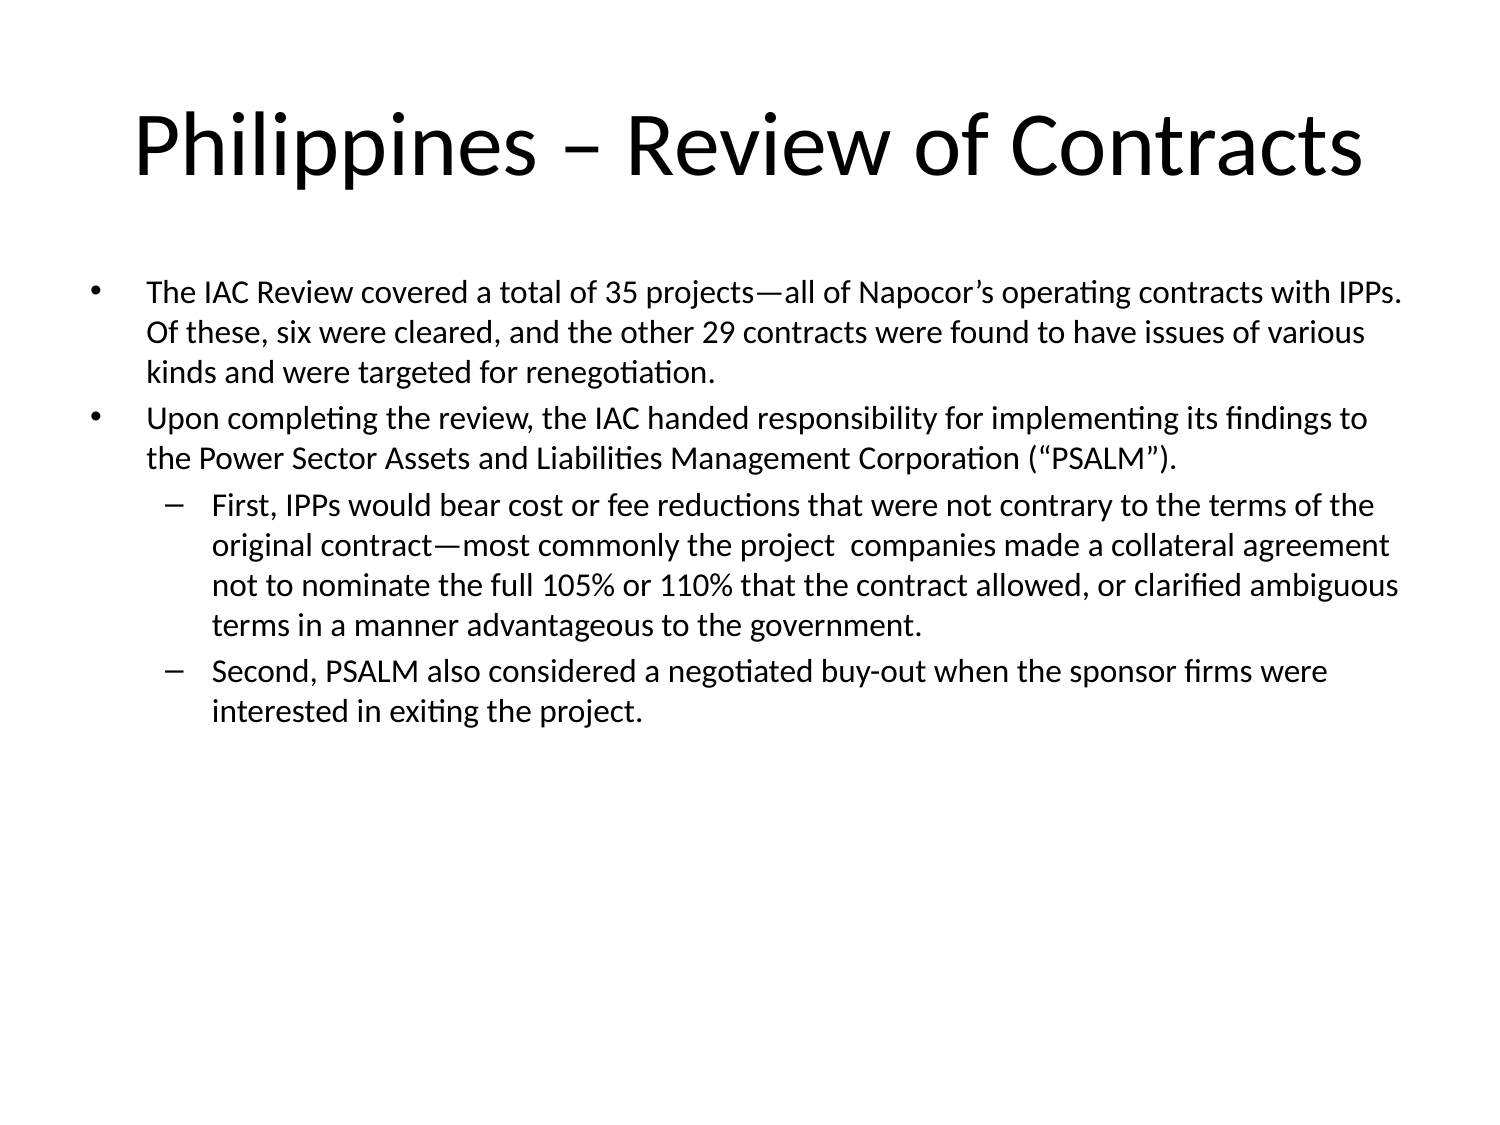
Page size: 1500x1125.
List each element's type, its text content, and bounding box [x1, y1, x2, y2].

title Philippines – Review of Contracts [75, 45, 1425, 233]
list The IAC Review covered a total of 35 projects—all of Napocor’s operating contracts with IPPs. Of these, six were cleared, and the other 29 contracts were found to have issues of various kinds and were targeted for renegotiation. Upon completing the review, the IAC handed responsibility for implementing its findings to the Power Sector Assets and Liabilities Management Corporation (“PSALM”). First, IPPs would bear cost or fee reductions that were not contrary to the terms of the original contract—most commonly the project companies made a collateral agreement not to nominate the full 105% or 110% that the contract allowed, or clarified ambiguous terms in a manner advantageous to the government. Second, PSALM also considered a negotiated buy-out when the sponsor firms were interested in exiting the project. [75, 262, 1425, 1005]
